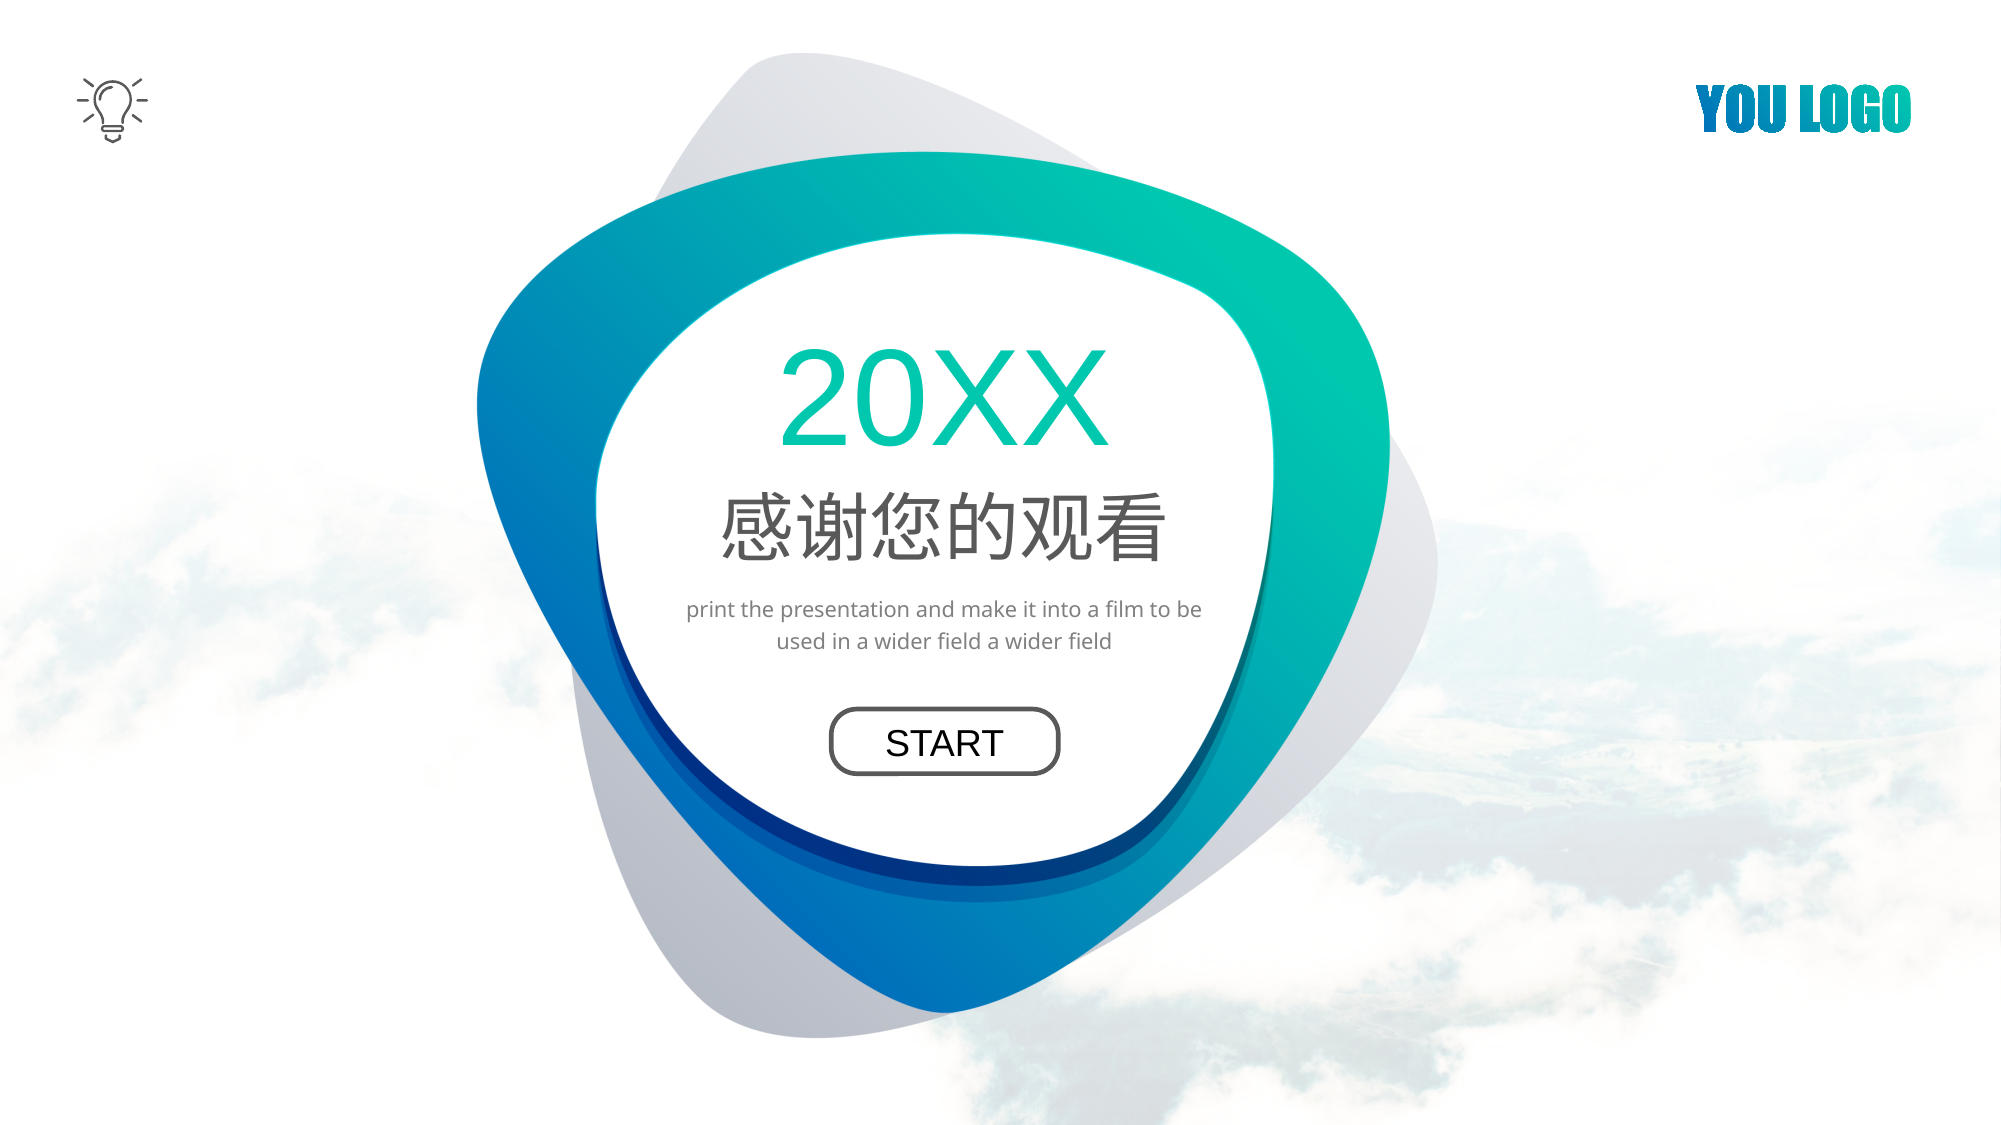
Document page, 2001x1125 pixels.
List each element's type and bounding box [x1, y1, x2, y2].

text_box [75, 98, 91, 103]
text_box [134, 98, 150, 103]
text_box [831, 709, 1059, 774]
text_box [1882, 84, 1911, 133]
text_box [1758, 85, 1786, 133]
text_box [82, 77, 144, 145]
text_box [1696, 85, 1725, 132]
text_box [1726, 84, 1755, 133]
text_box [1800, 84, 1848, 133]
text_box [1851, 84, 1880, 133]
picture [410, 53, 1590, 1055]
